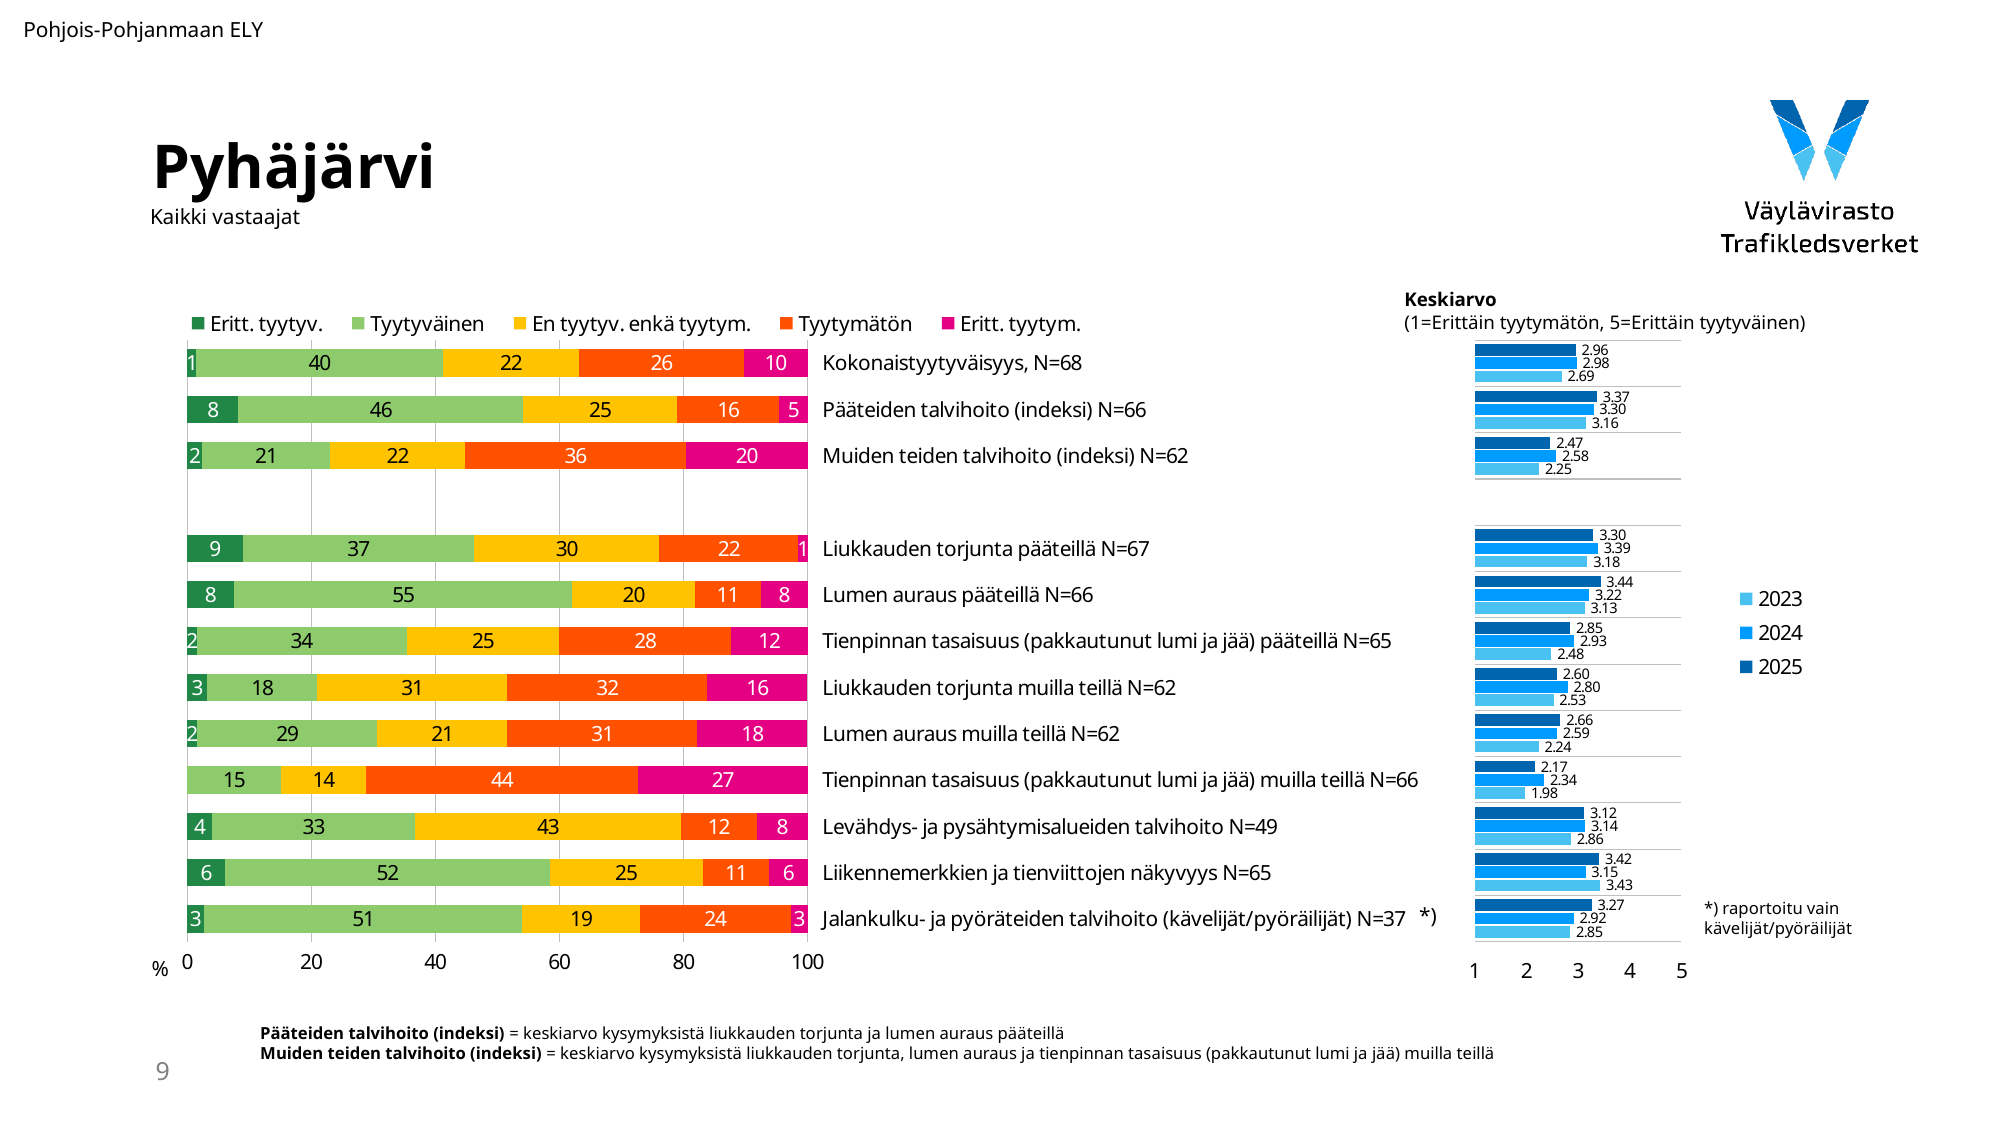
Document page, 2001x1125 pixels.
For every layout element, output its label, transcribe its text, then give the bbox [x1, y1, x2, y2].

chart [168, 281, 1822, 985]
text_box % [136, 948, 184, 989]
text_box Keskiarvo (1=Erittäin tyytymätön, 5=Erittäin tyytyväinen) [1389, 280, 1826, 341]
text_box Pohjois-Pohjanmaan ELY [8, 9, 278, 50]
title Pyhäjärvi [137, 59, 1555, 278]
text_box *) raportoitu vain kävelijät/pyöräilijät [1822, 890, 1868, 945]
footer [0, 1042, 675, 1103]
text_box Pääteiden talvihoito (indeksi) = keskiarvo kysymyksistä liukkauden torjunta ja lumen auraus pääteillä Muiden teiden talvihoito (indeksi) = keskiarvo kysymyksistä liukkauden torjunta, lumen auraus ja tienpinnan tasaisuus (pakkautunut lumi ja jää) muilla teillä [245, 1015, 1520, 1094]
picture [1682, 62, 1958, 292]
text_box Kaikki vastaajat [135, 196, 315, 237]
